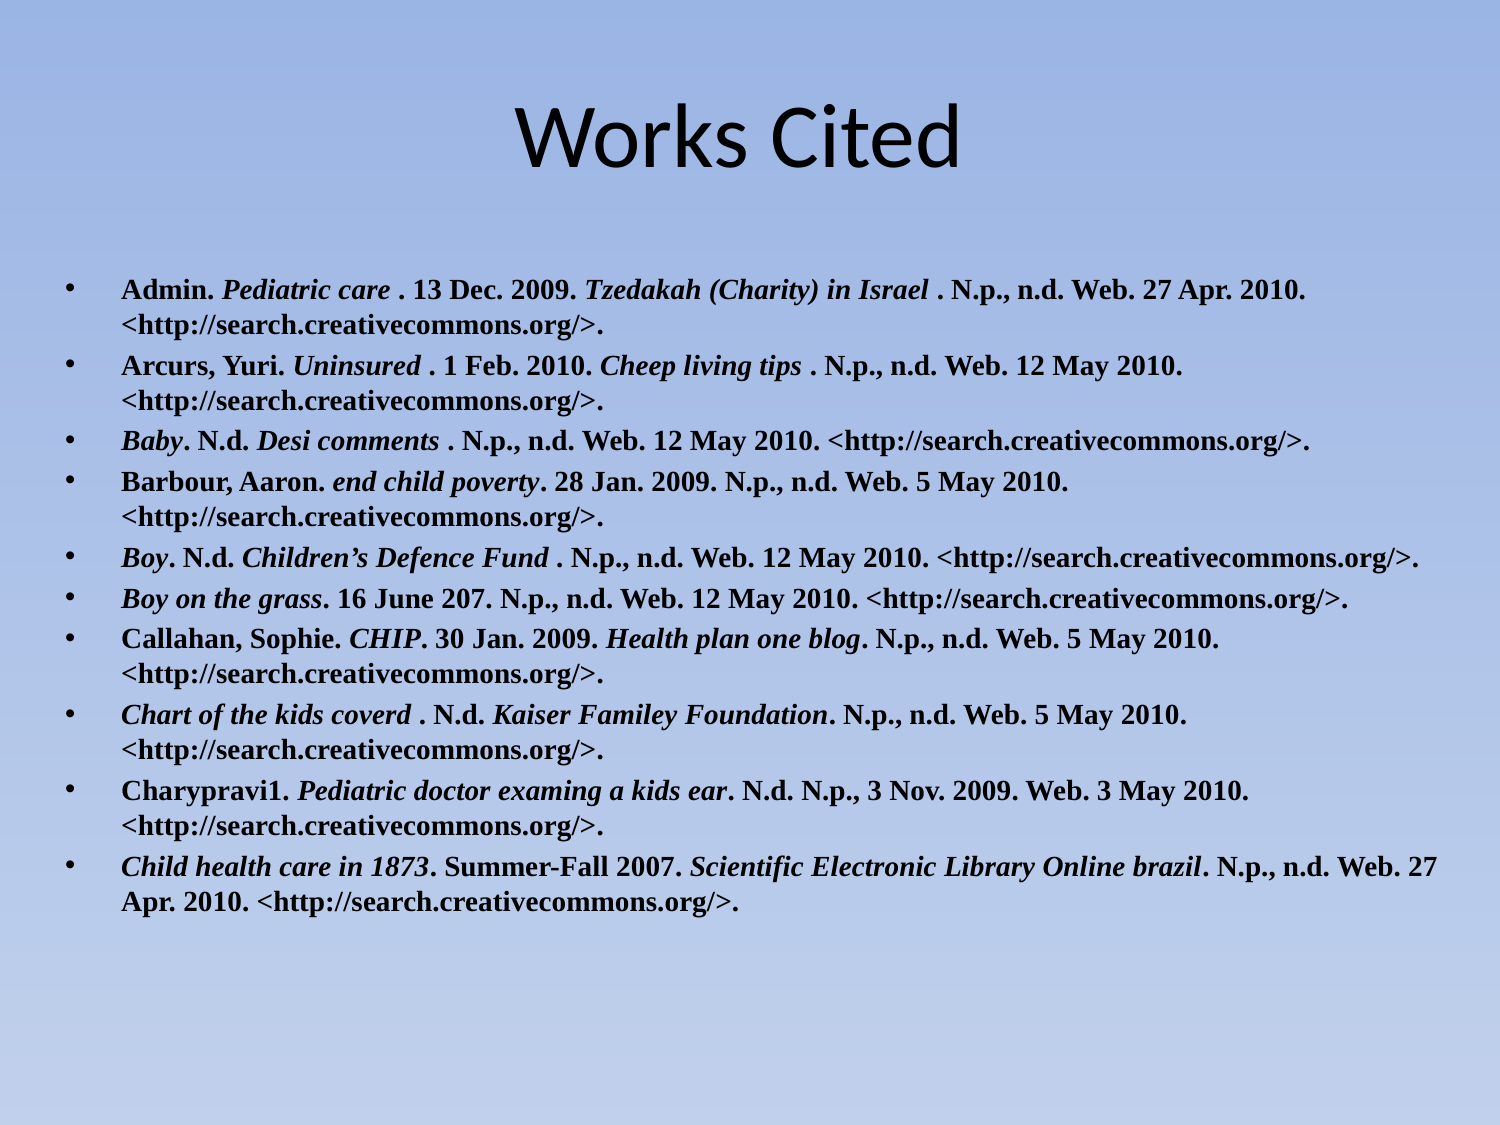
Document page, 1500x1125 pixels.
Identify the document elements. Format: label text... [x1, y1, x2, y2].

title Works Cited [75, 37, 1425, 225]
list Admin. Pediatric care . 13 Dec. 2009. Tzedakah (Charity) in Israel . N.p., n.d. Web. 27 Apr. 2010. <http://search.creativecommons.org/>. Arcurs, Yuri. Uninsured . 1 Feb. 2010. Cheep living tips . N.p., n.d. Web. 12 May 2010. <http://search.creativecommons.org/>. Baby. N.d. Desi comments . N.p., n.d. Web. 12 May 2010. <http://search.creativecommons.org/>. Barbour, Aaron. end child poverty. 28 Jan. 2009. N.p., n.d. Web. 5 May 2010. <http://search.creativecommons.org/>. Boy. N.d. Children’s Defence Fund . N.p., n.d. Web. 12 May 2010. <http://search.creativecommons.org/>. Boy on the grass. 16 June 207. N.p., n.d. Web. 12 May 2010. <http://search.creativecommons.org/>. Callahan, Sophie. CHIP. 30 Jan. 2009. Health plan one blog. N.p., n.d. Web. 5 May 2010. <http://search.creativecommons.org/>. Chart of the kids coverd . N.d. Kaiser Familey Foundation. N.p., n.d. Web. 5 May 2010. <http://search.creativecommons.org/>. Charypravi1. Pediatric doctor examing a kids ear. N.d. N.p., 3 Nov. 2009. Web. 3 May 2010. <http://search.creativecommons.org/>. Child health care in 1873. Summer-Fall 2007. Scientific Electronic Library Online brazil. N.p., n.d. Web. 27 Apr. 2010. <http://search.creativecommons.org/>. [50, 262, 1475, 1088]
